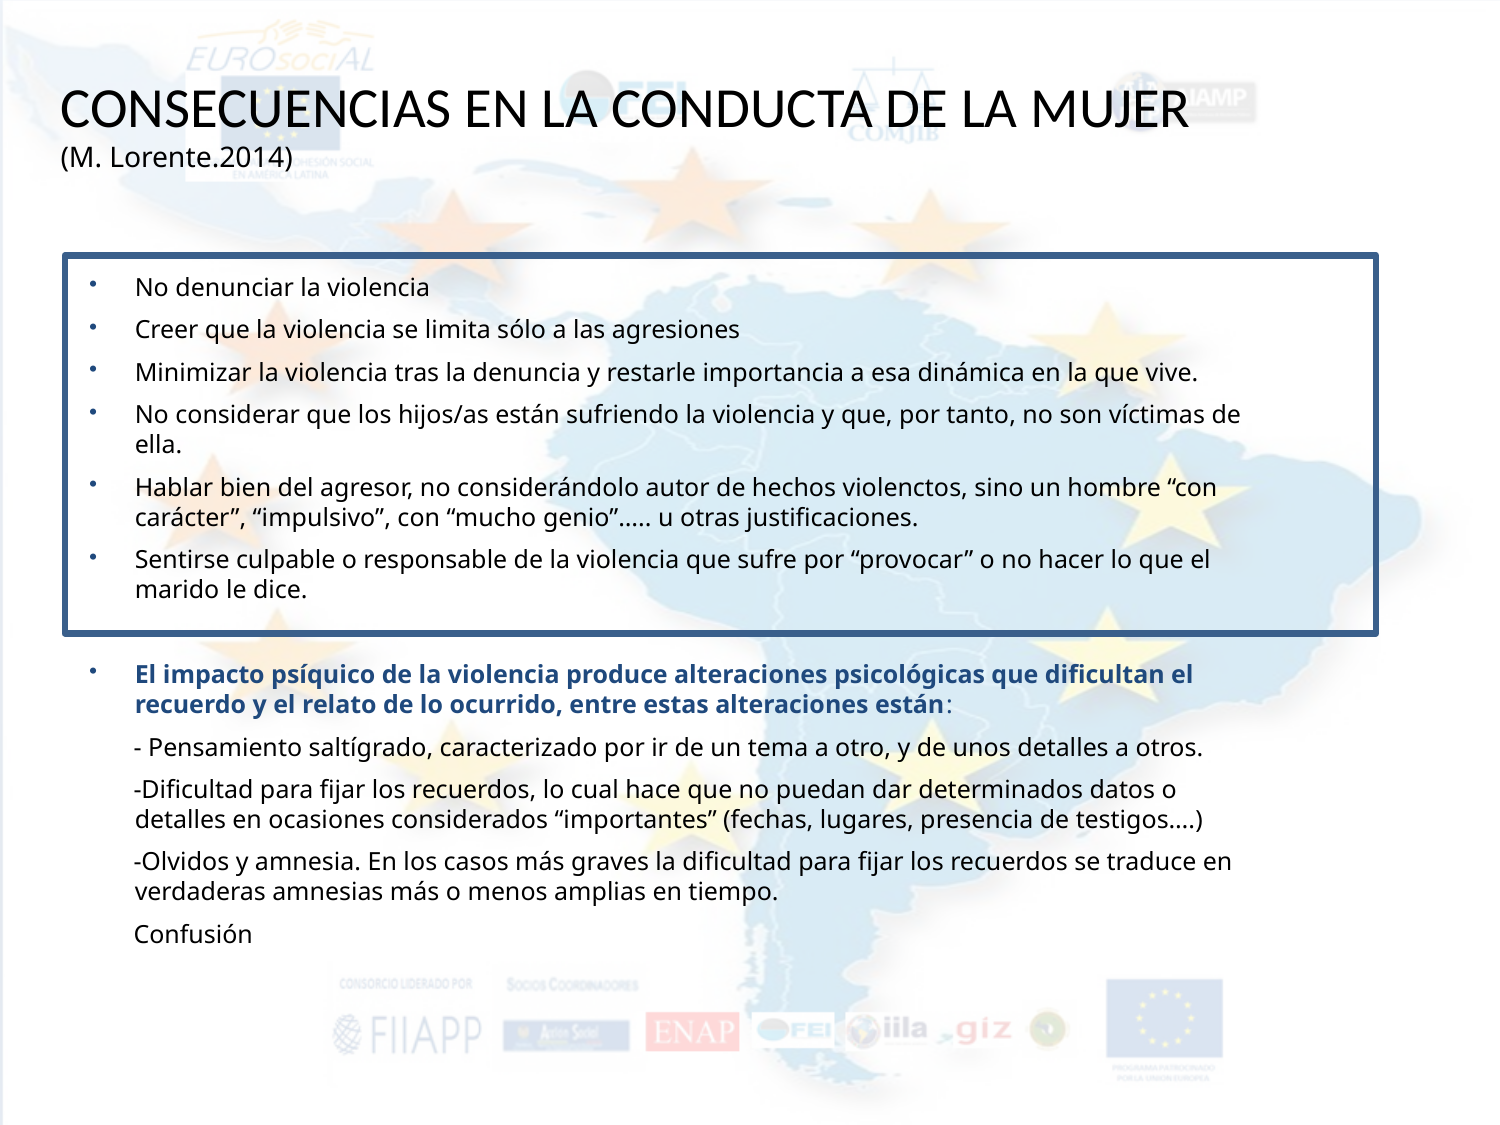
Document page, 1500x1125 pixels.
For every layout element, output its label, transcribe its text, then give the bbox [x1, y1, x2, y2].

title CONSECUENCIAS EN LA CONDUCTA DE LA MUJER (M. Lorente.2014) [53, 52, 1400, 173]
text_box [62, 252, 1379, 637]
list No denunciar la violencia Creer que la violencia se limita sólo a las agresiones Minimizar la violencia tras la denuncia y restarle importancia a esa dinámica en la que vive. No considerar que los hijos/as están sufriendo la violencia y que, por tanto, no son víctimas de ella. Hablar bien del agresor, no considerándolo autor de hechos violenctos, sino un hombre “con carácter”, “impulsivo”, con “mucho genio”….. u otras justificaciones. Sentirse culpable o responsable de la violencia que sufre por “provocar” o no hacer lo que el marido le dice. El impacto psíquico de la violencia produce alteraciones psicológicas que dificultan el recuerdo y el relato de lo ocurrido, entre estas alteraciones están: - Pensamiento saltígrado, caracterizado por ir de un tema a otro, y de unos detalles a otros. -Dificultad para fijar los recuerdos, lo cual hace que no puedan dar determinados datos o detalles en ocasiones considerados “importantes” (fechas, lugares, presencia de testigos….) -Olvidos y amnesia. En los casos más graves la dificultad para fijar los recuerdos se traduce en verdaderas amnesias más o menos amplias en tiempo. Confusión [74, 637, 1263, 1060]
